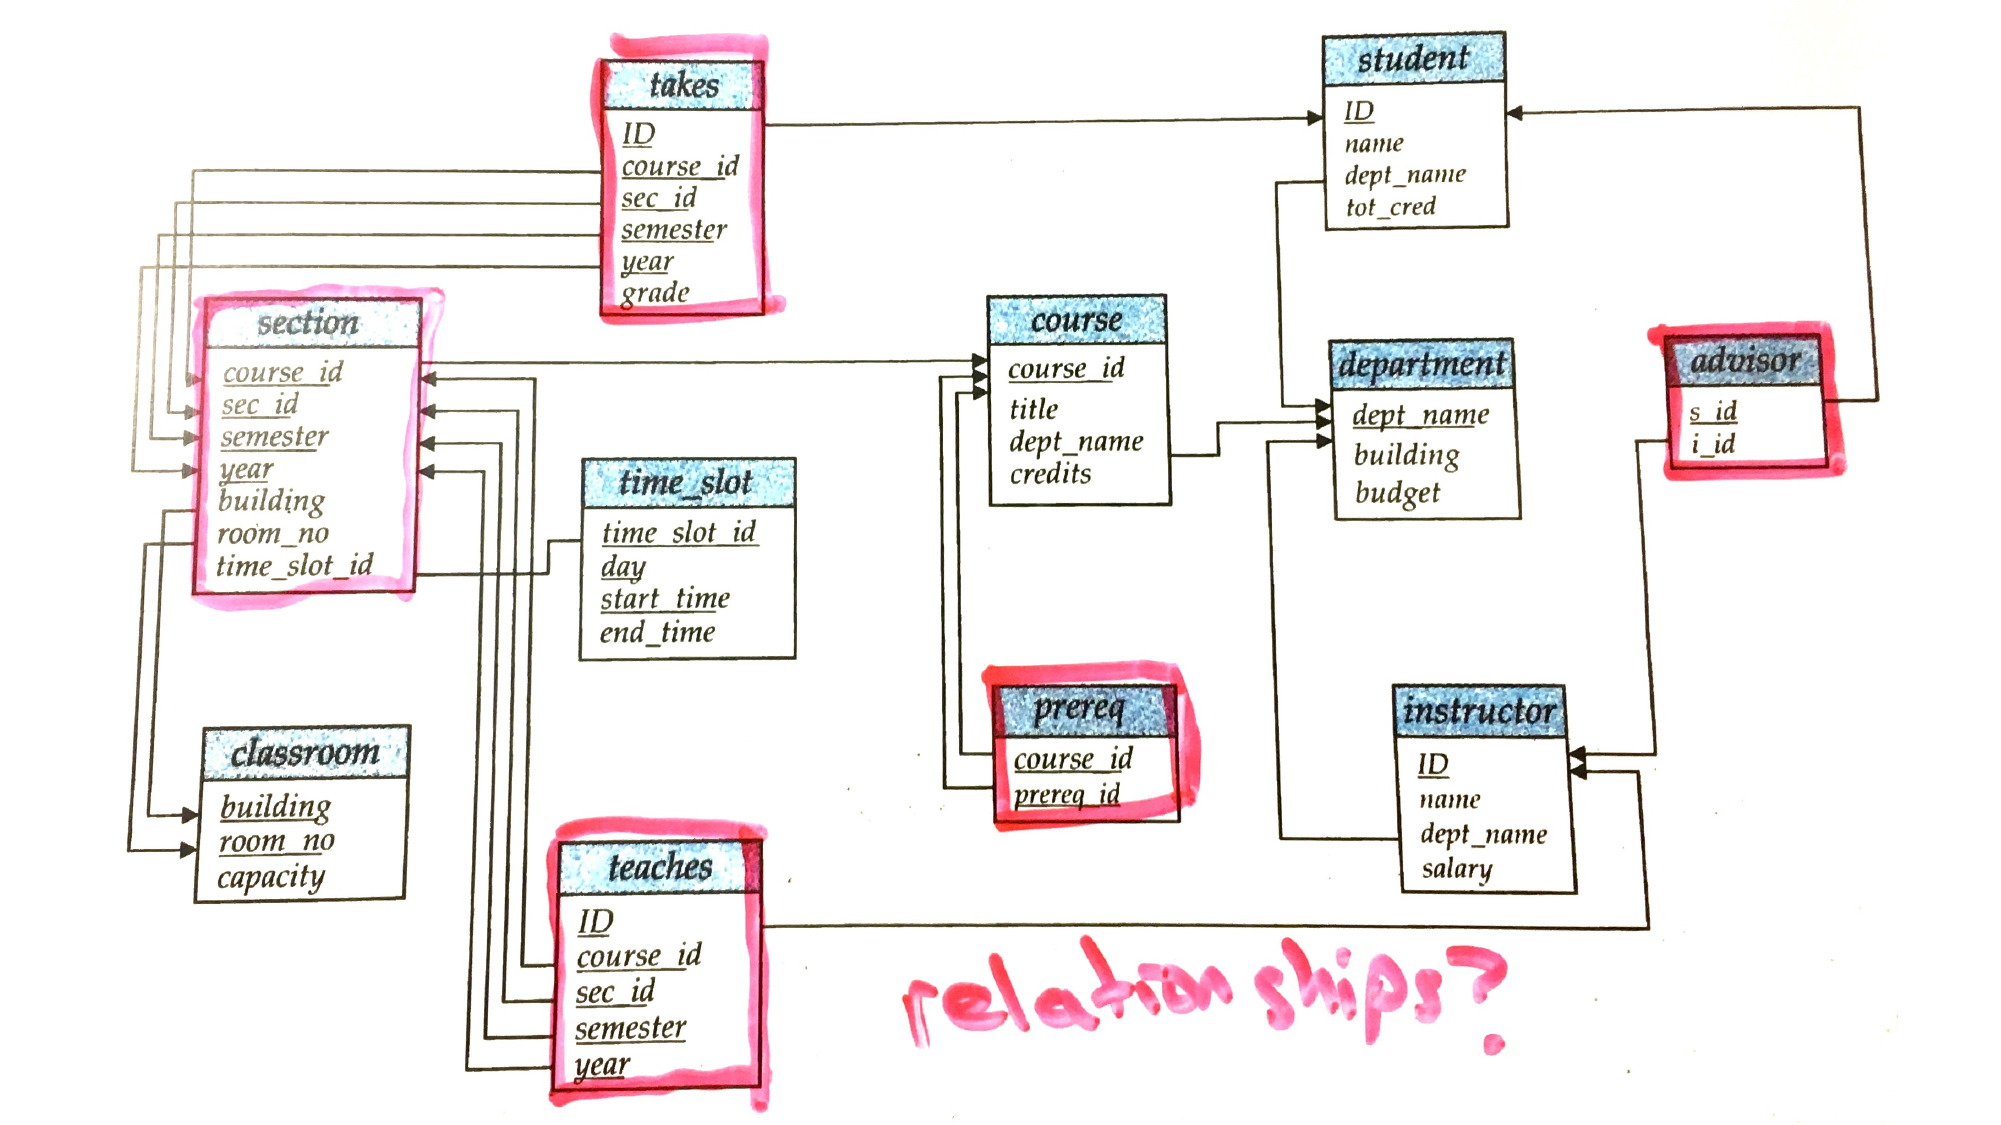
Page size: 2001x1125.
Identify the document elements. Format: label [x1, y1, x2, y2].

picture [102, 0, 1898, 1125]
